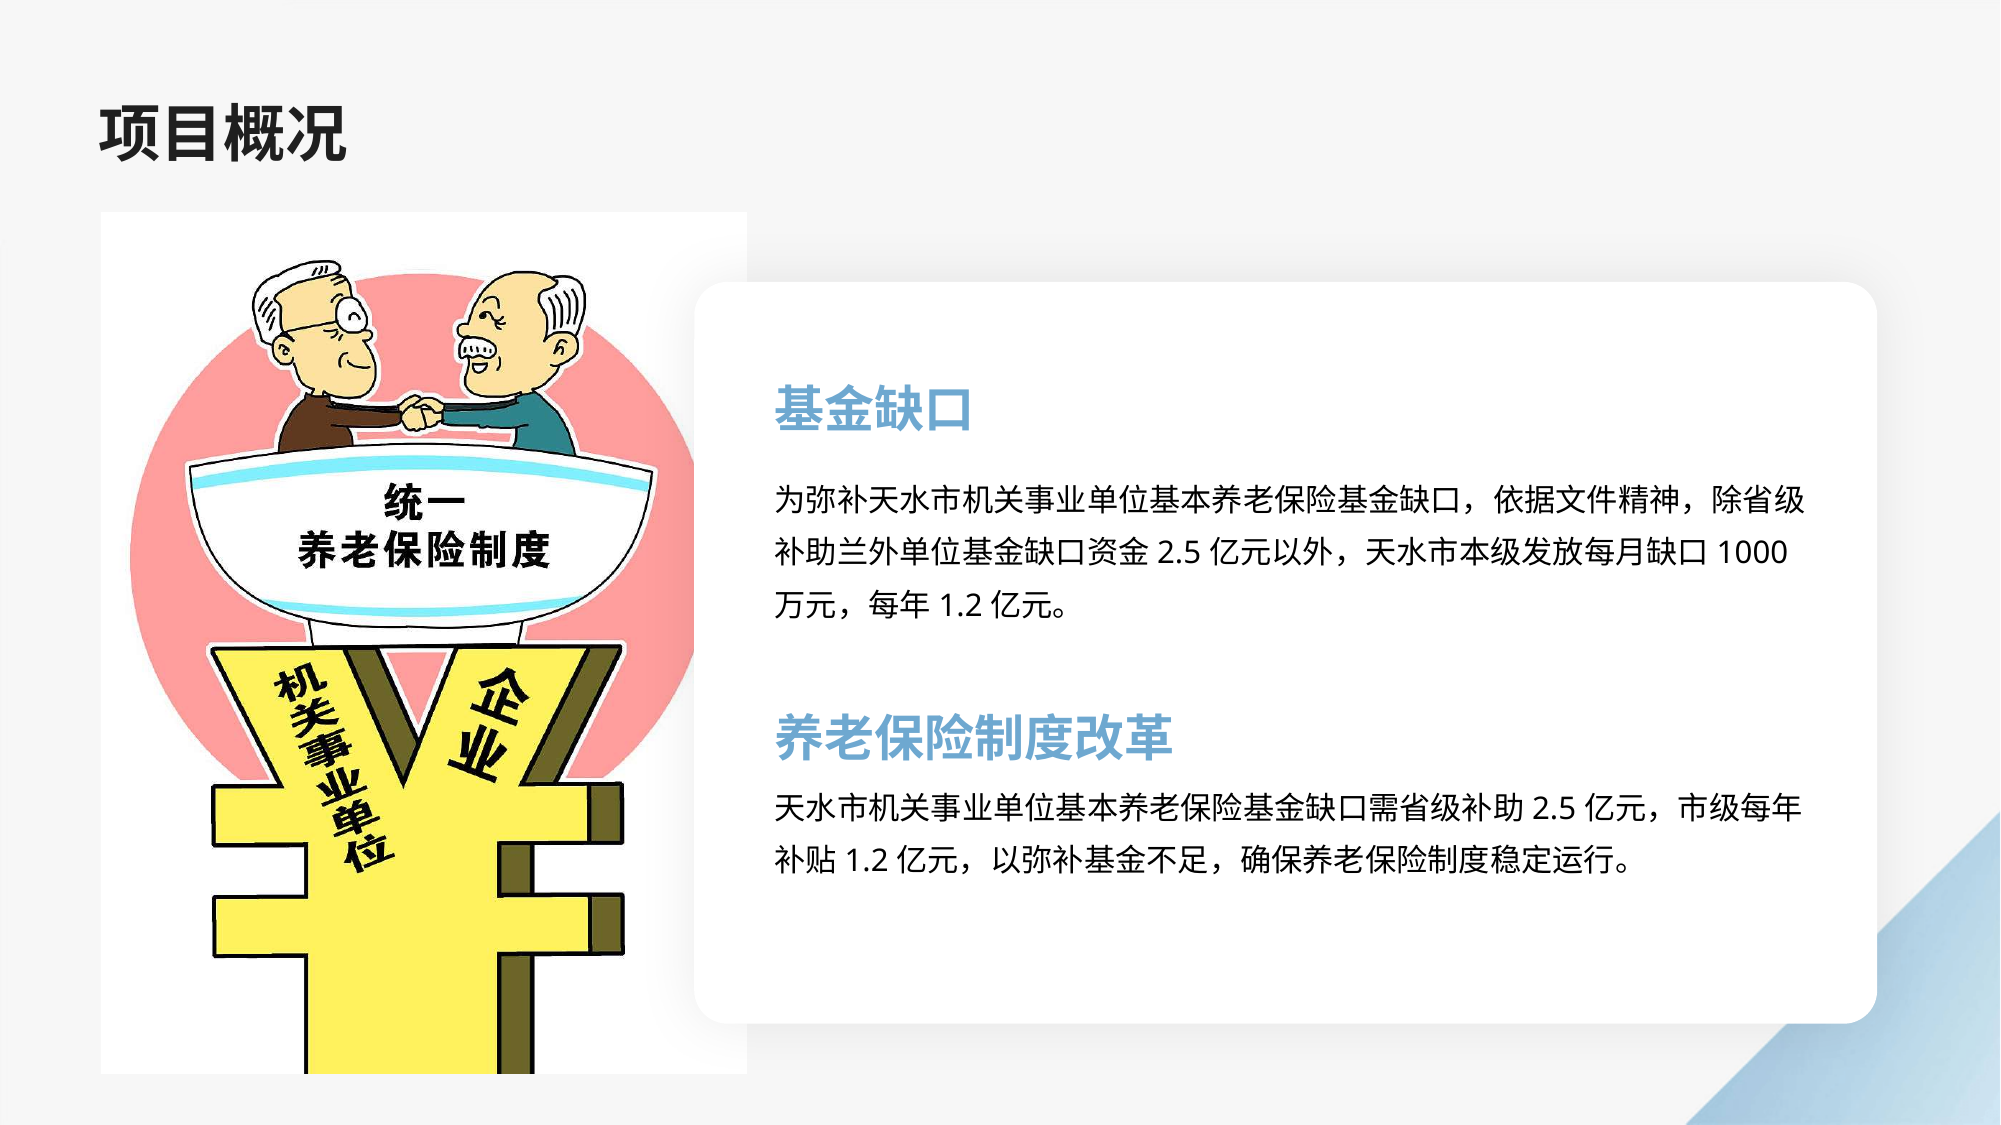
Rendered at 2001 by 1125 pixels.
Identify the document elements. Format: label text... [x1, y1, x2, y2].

text_box 养老保险制度改革 [754, 681, 1817, 788]
text_box 基金缺口 [754, 351, 1817, 458]
picture [0, 0, 2001, 1125]
text_box 天水市机关事业单位基本养老保险基金缺口需省级补助2.5亿元，市级每年补贴1.2亿元，以弥补基金不足，确保养老保险制度稳定运行。 [754, 788, 1817, 962]
text_box [752, 281, 1878, 1024]
text_box 为弥补天水市机关事业单位基本养老保险基金缺口，依据文件精神，除省级补助兰外单位基金缺口资金2.5亿元以外，天水市本级发放每月缺口1000万元，每年1.2亿元。 [754, 458, 1817, 651]
text_box 项目概况 [78, 43, 1922, 189]
